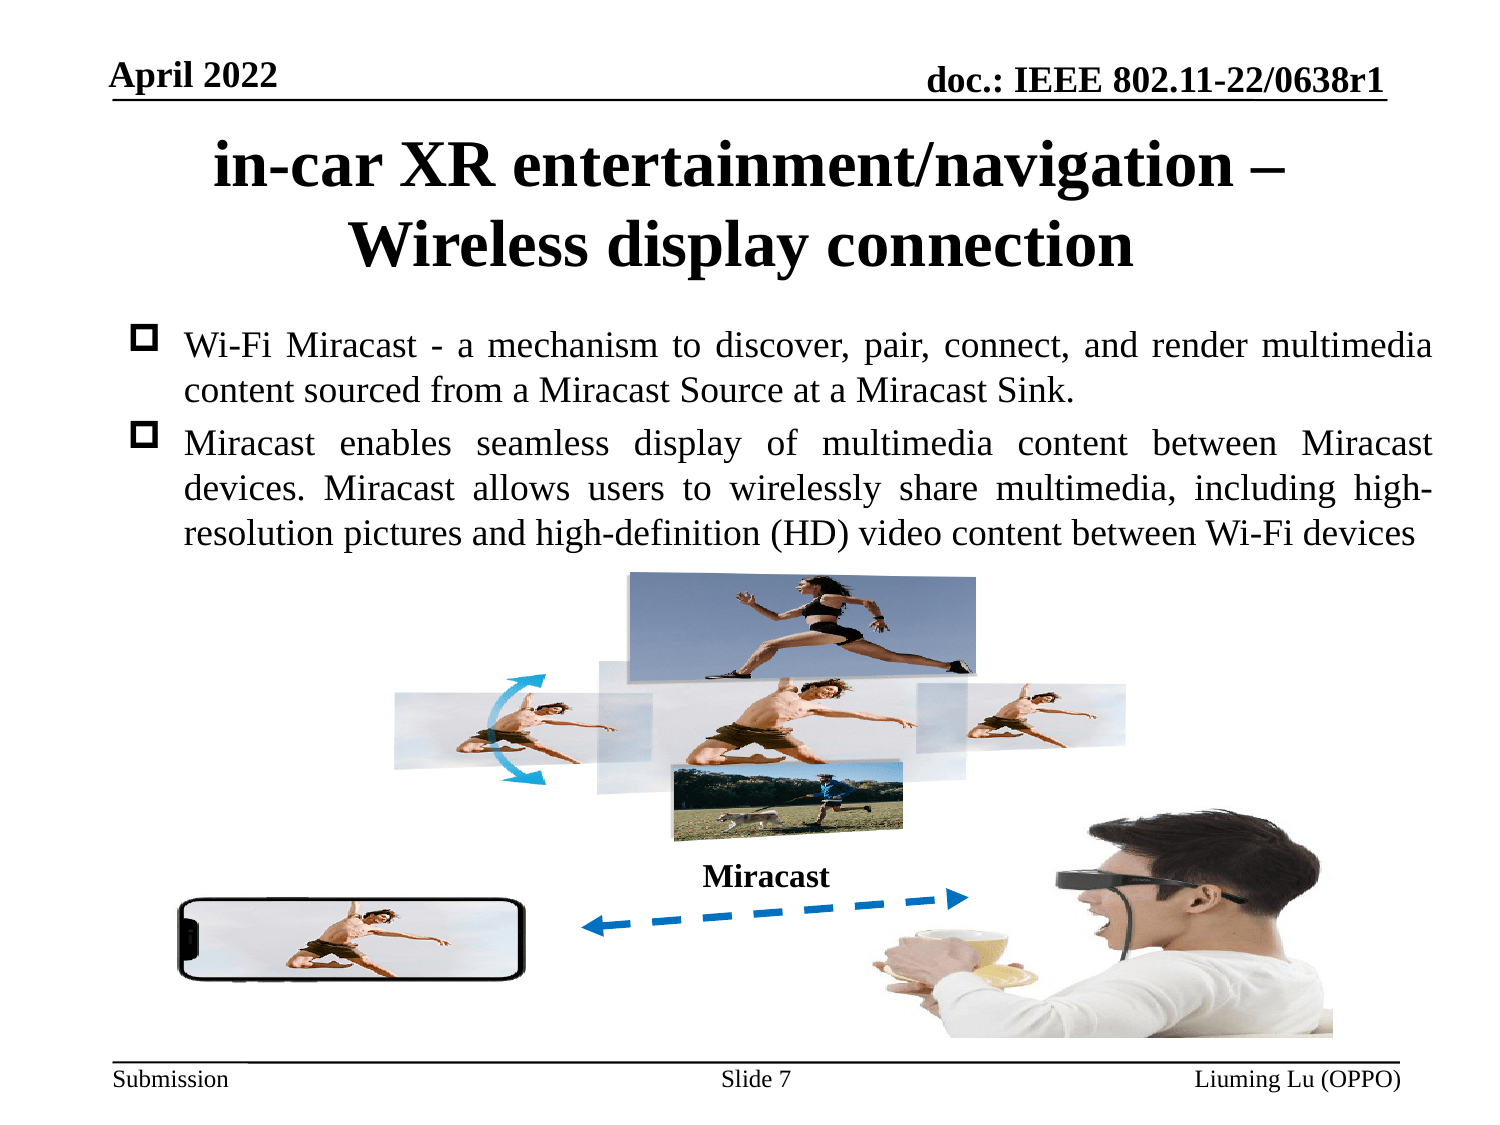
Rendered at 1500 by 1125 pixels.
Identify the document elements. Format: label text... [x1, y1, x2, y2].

title in-car XR entertainment/navigation – Wireless display connection [112, 112, 1388, 288]
list Wi-Fi Miracast - a mechanism to discover, pair, connect, and render multimedia content sourced from a Miracast Source at a Miracast Sink. Miracast enables seamless display of multimedia content between Miracast devices. Miracast allows users to wirelessly share multimedia, including high-resolution pictures and high-definition (HD) video content between Wi-Fi devices [112, 312, 1450, 552]
footer Liuming Lu (OPPO) [949, 1061, 1402, 1093]
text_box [166, 562, 1334, 1038]
slide_number Slide 7 [712, 1061, 800, 1093]
